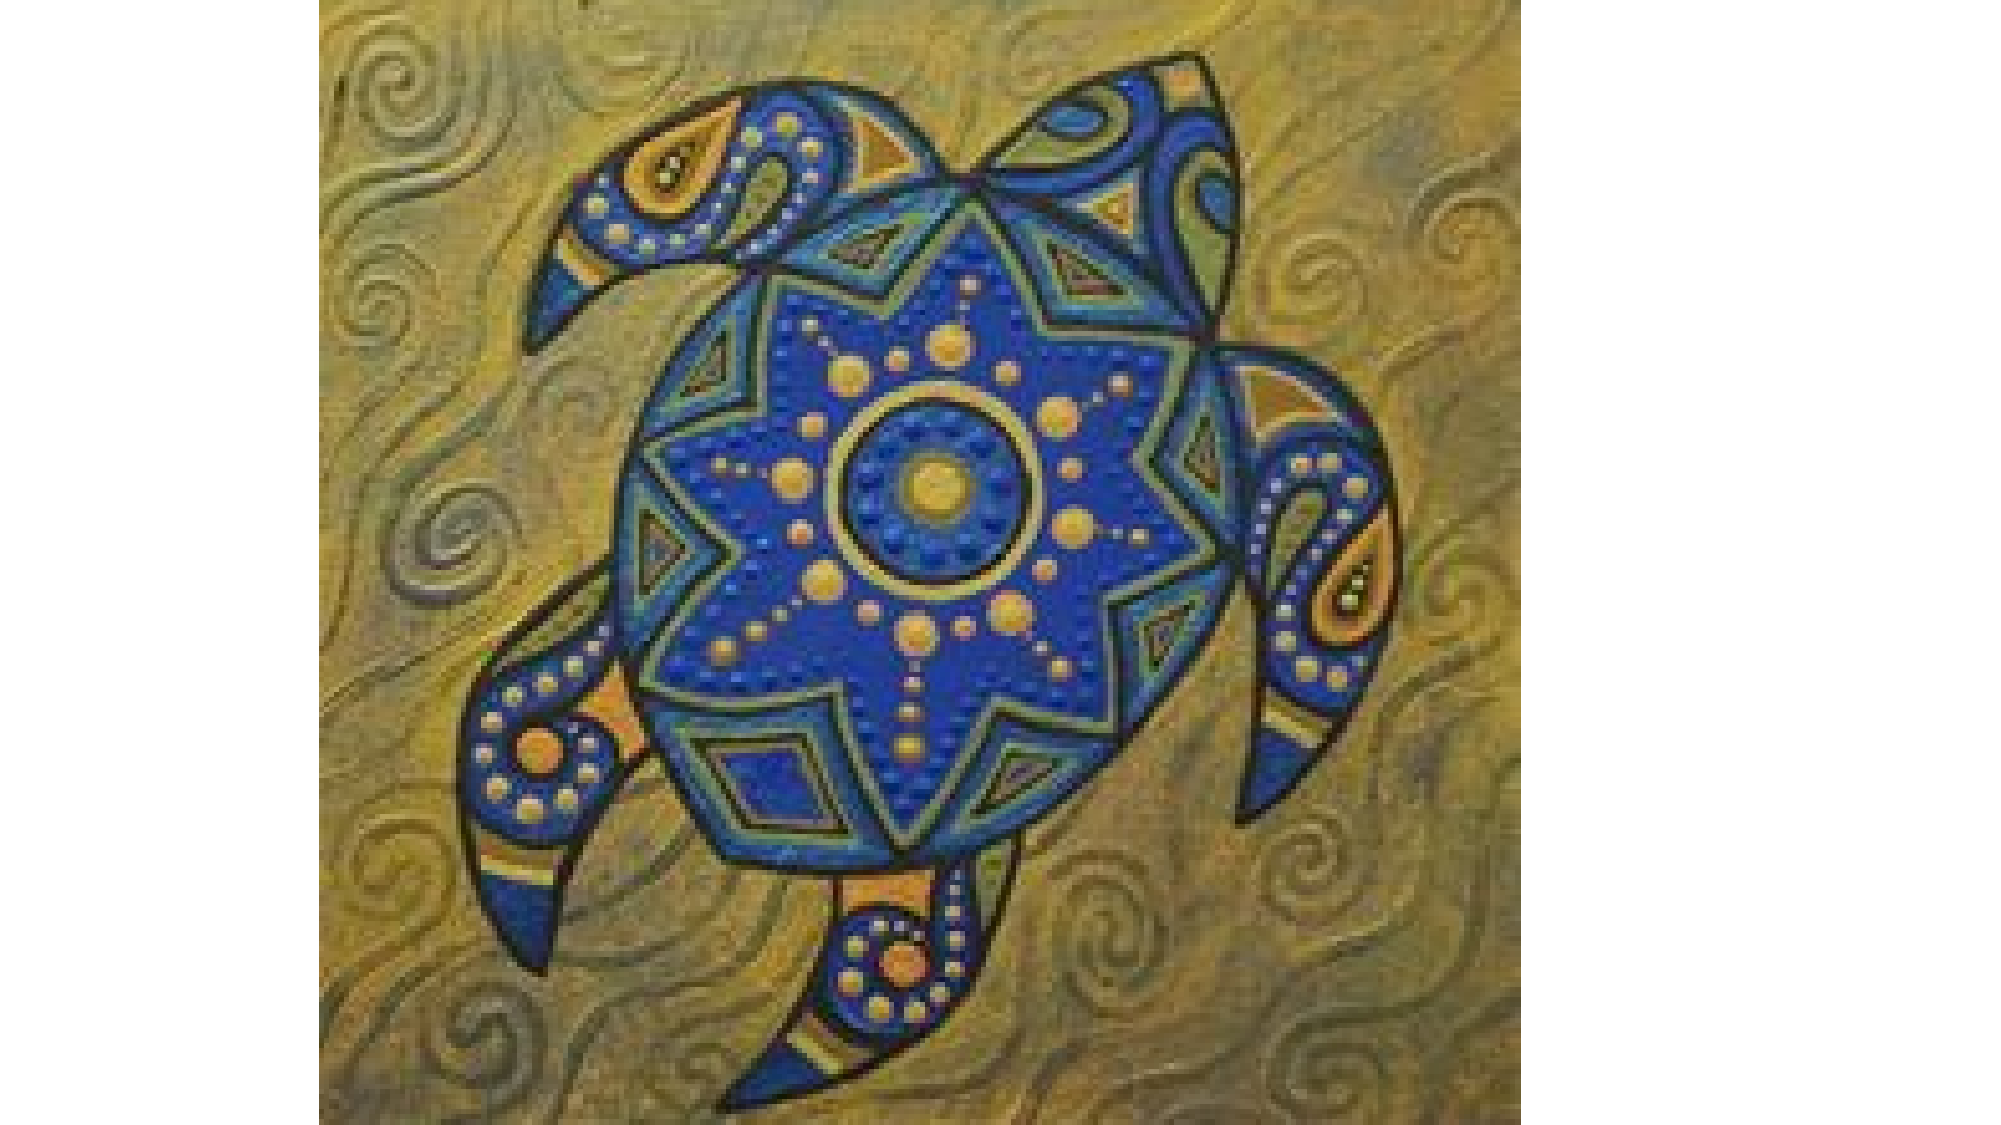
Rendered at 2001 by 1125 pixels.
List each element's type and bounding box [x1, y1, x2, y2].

picture [319, 0, 1521, 1125]
